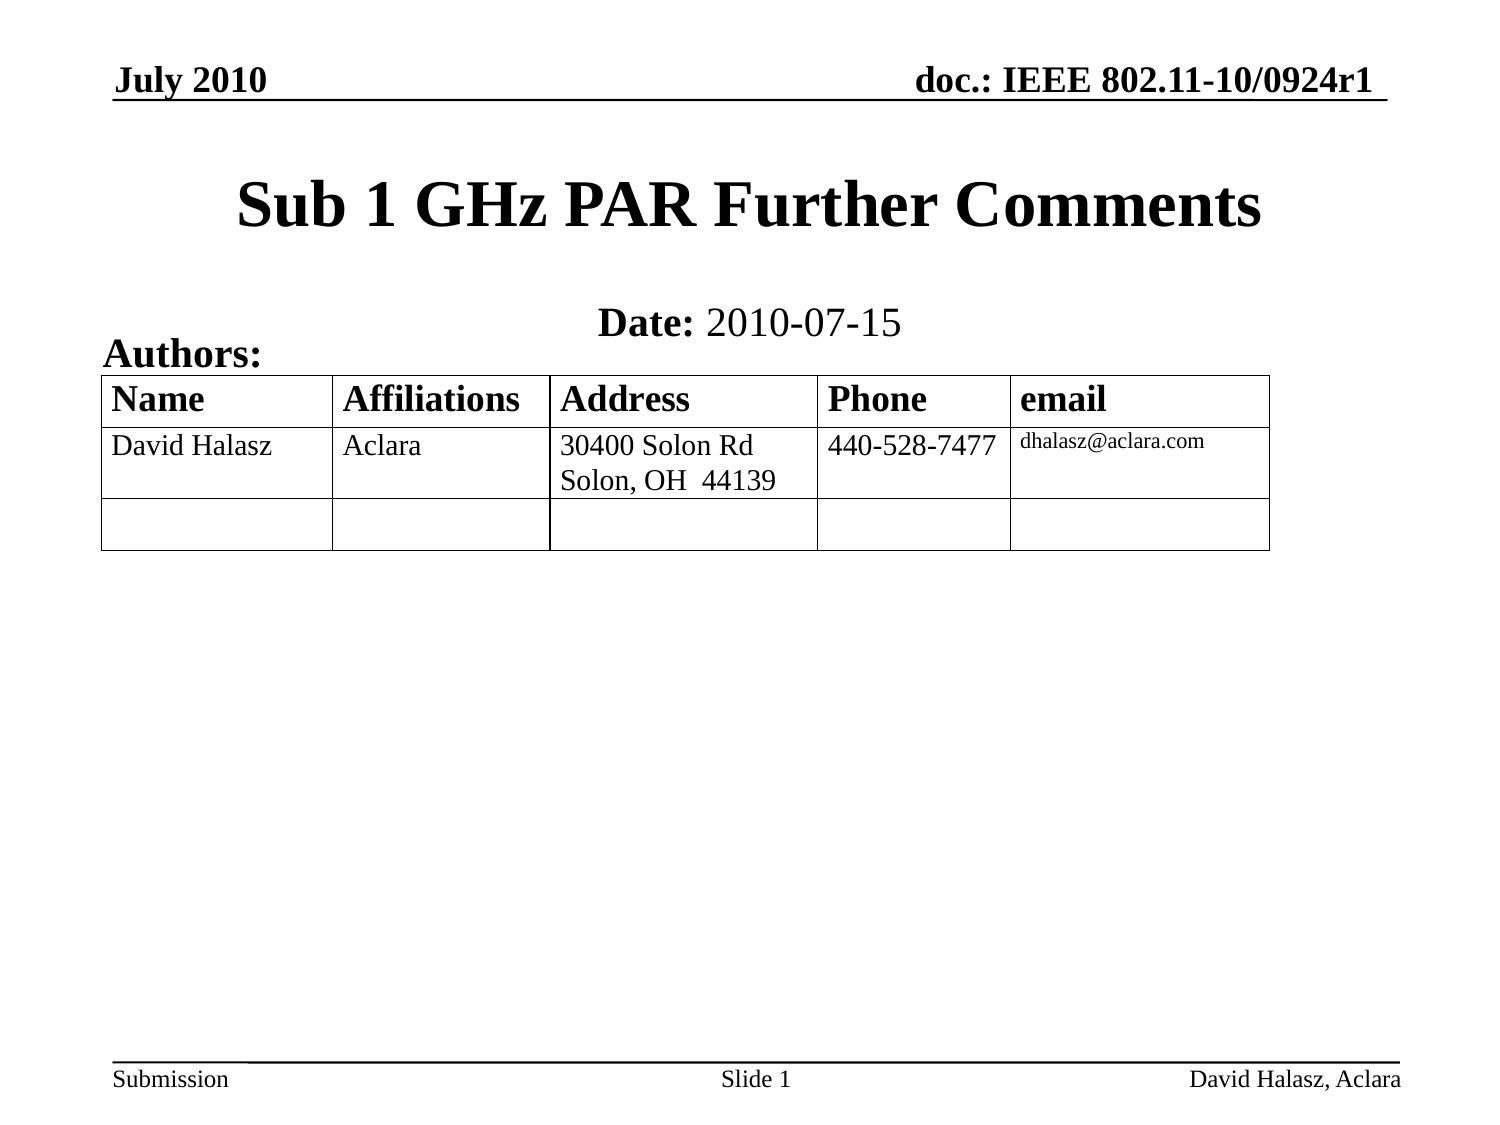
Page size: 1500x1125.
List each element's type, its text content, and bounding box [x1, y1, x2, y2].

slide_number Slide 1 [712, 1061, 800, 1093]
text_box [87, 374, 1362, 993]
list Date: 2010-07-15 [112, 287, 1388, 351]
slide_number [114, 54, 270, 101]
text_box Authors: [87, 318, 325, 374]
title Sub 1 GHz PAR Further Comments [112, 112, 1388, 287]
footer David Halasz, Aclara [1185, 1061, 1402, 1093]
